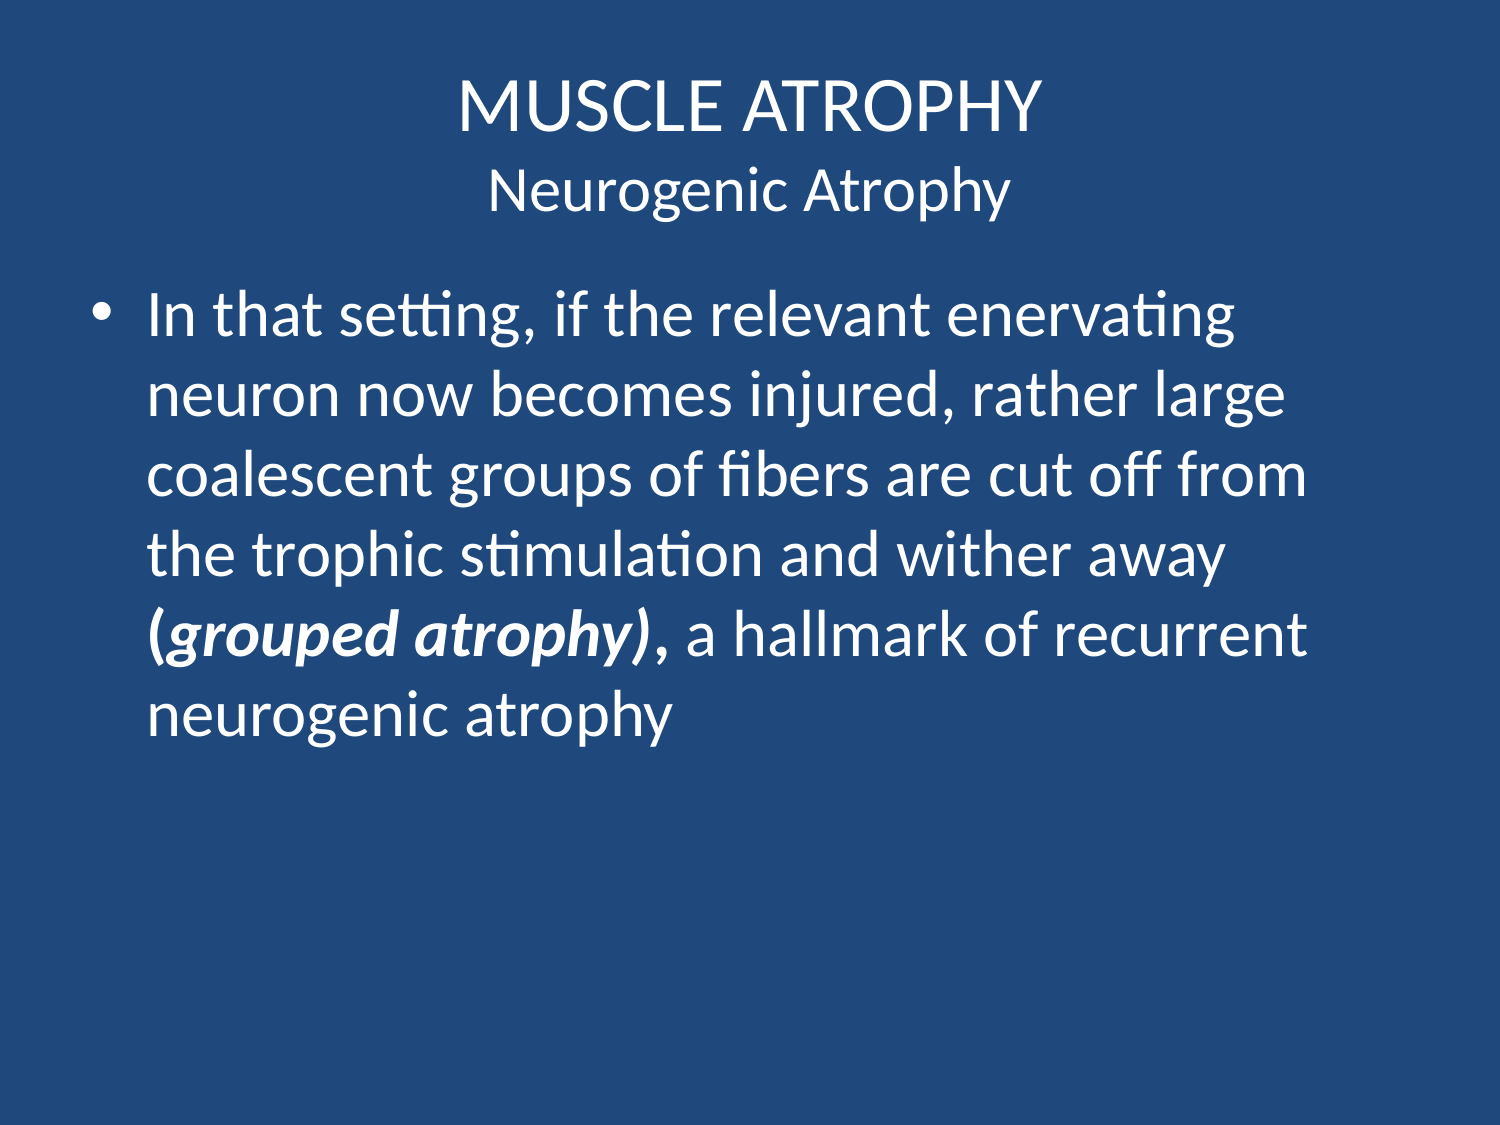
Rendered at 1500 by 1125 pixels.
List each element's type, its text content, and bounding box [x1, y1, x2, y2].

list In that setting, if the relevant enervating neuron now becomes injured, rather large coalescent groups of fibers are cut off from the trophic stimulation and wither away (grouped atrophy), a hallmark of recurrent neurogenic atrophy [75, 262, 1425, 1005]
title MUSCLE ATROPHY Neurogenic Atrophy [75, 45, 1425, 233]
